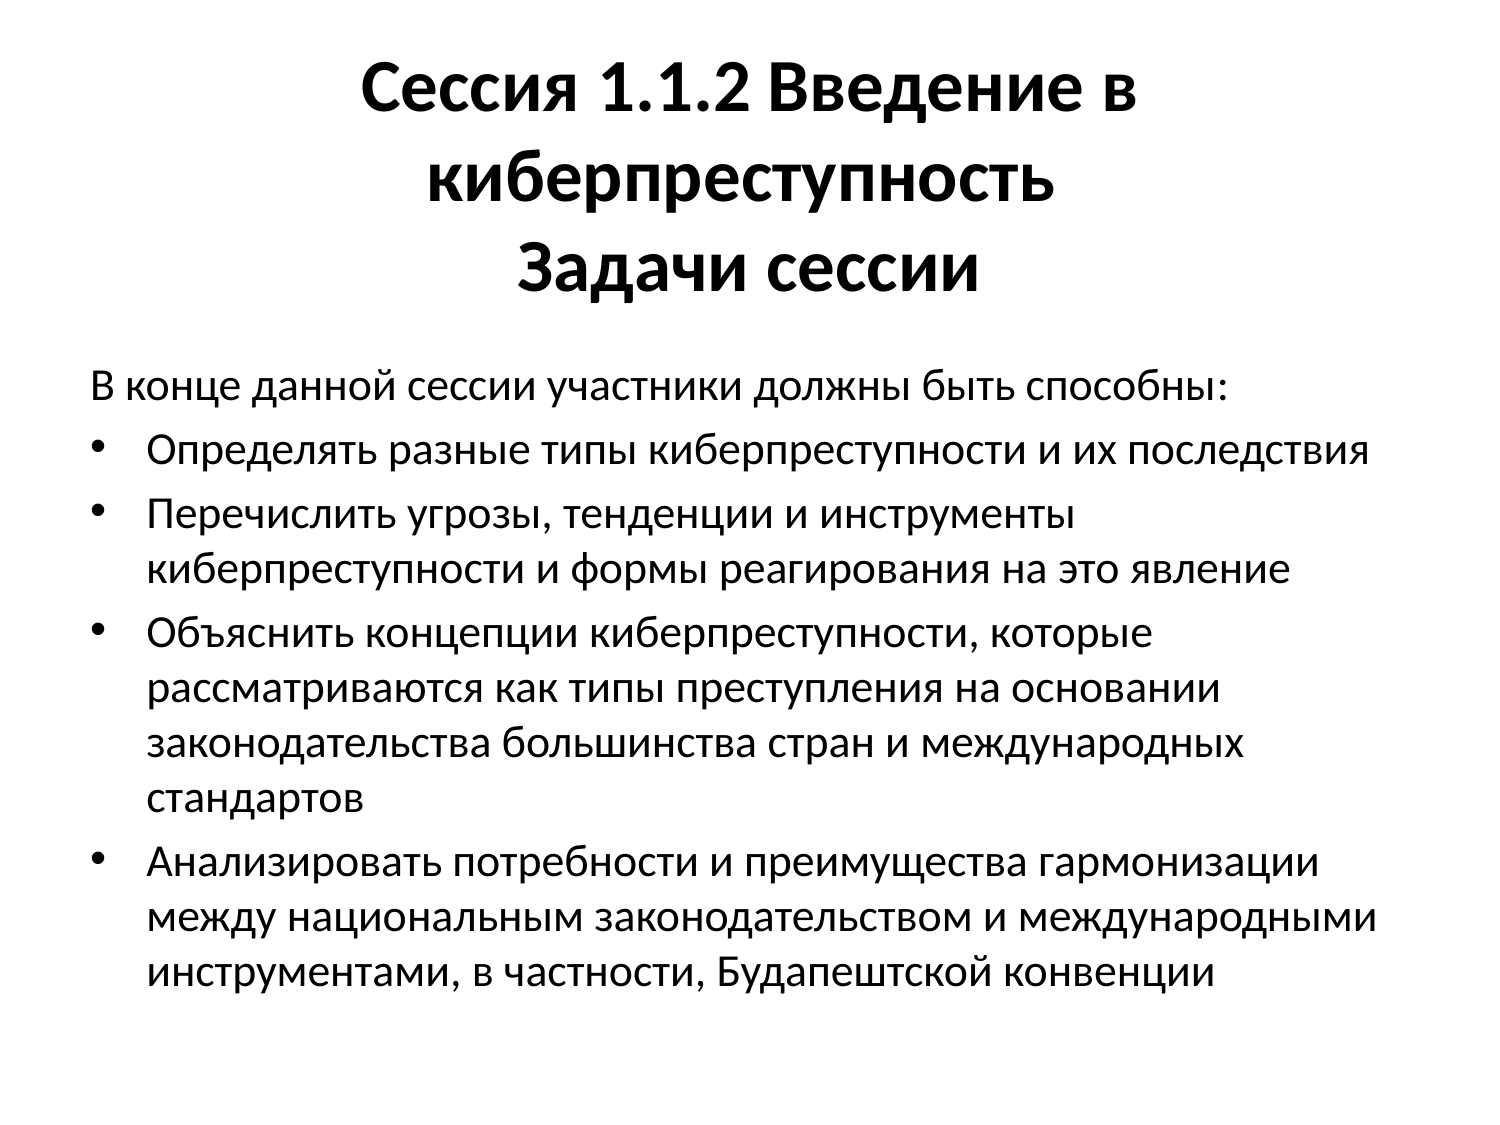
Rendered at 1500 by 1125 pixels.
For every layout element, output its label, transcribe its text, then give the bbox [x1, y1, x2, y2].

title Сессия 1.1.2 Введение в киберпреступность Задачи сессии [75, 45, 1425, 299]
list В конце данной сессии участники должны быть способны: Определять разные типы киберпреступности и их последствия Перечислить угрозы, тенденции и инструменты киберпреступности и формы реагирования на это явление Объяснить концепции киберпреступности, которые рассматриваются как типы преступления на основании законодательства большинства стран и международных стандартов Анализировать потребности и преимущества гармонизации между национальным законодательством и международными инструментами, в частности, Будапештской конвенции [75, 346, 1472, 1005]
